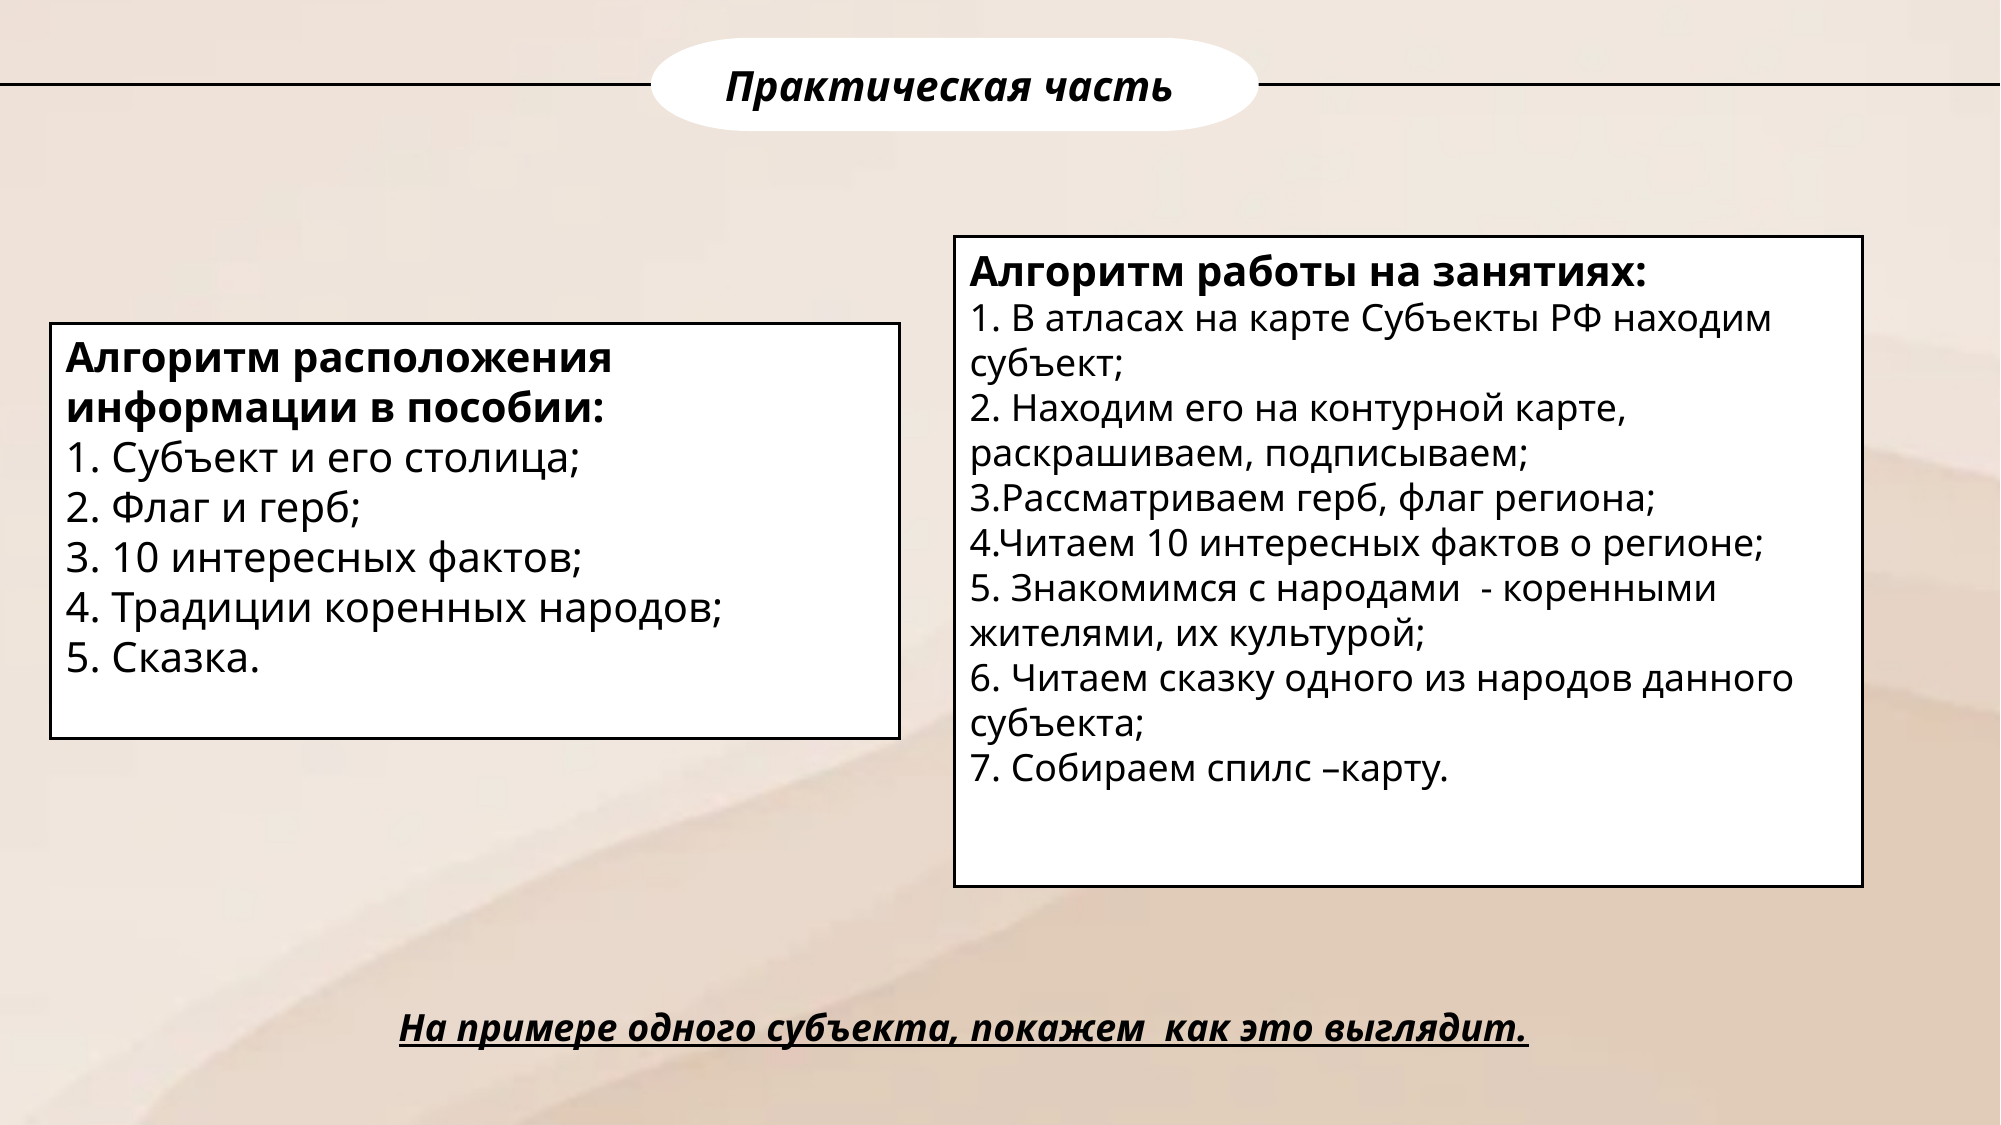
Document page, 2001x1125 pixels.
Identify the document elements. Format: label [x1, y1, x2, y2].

list [0, 86, 2000, 1125]
list [0, 0, 2000, 84]
